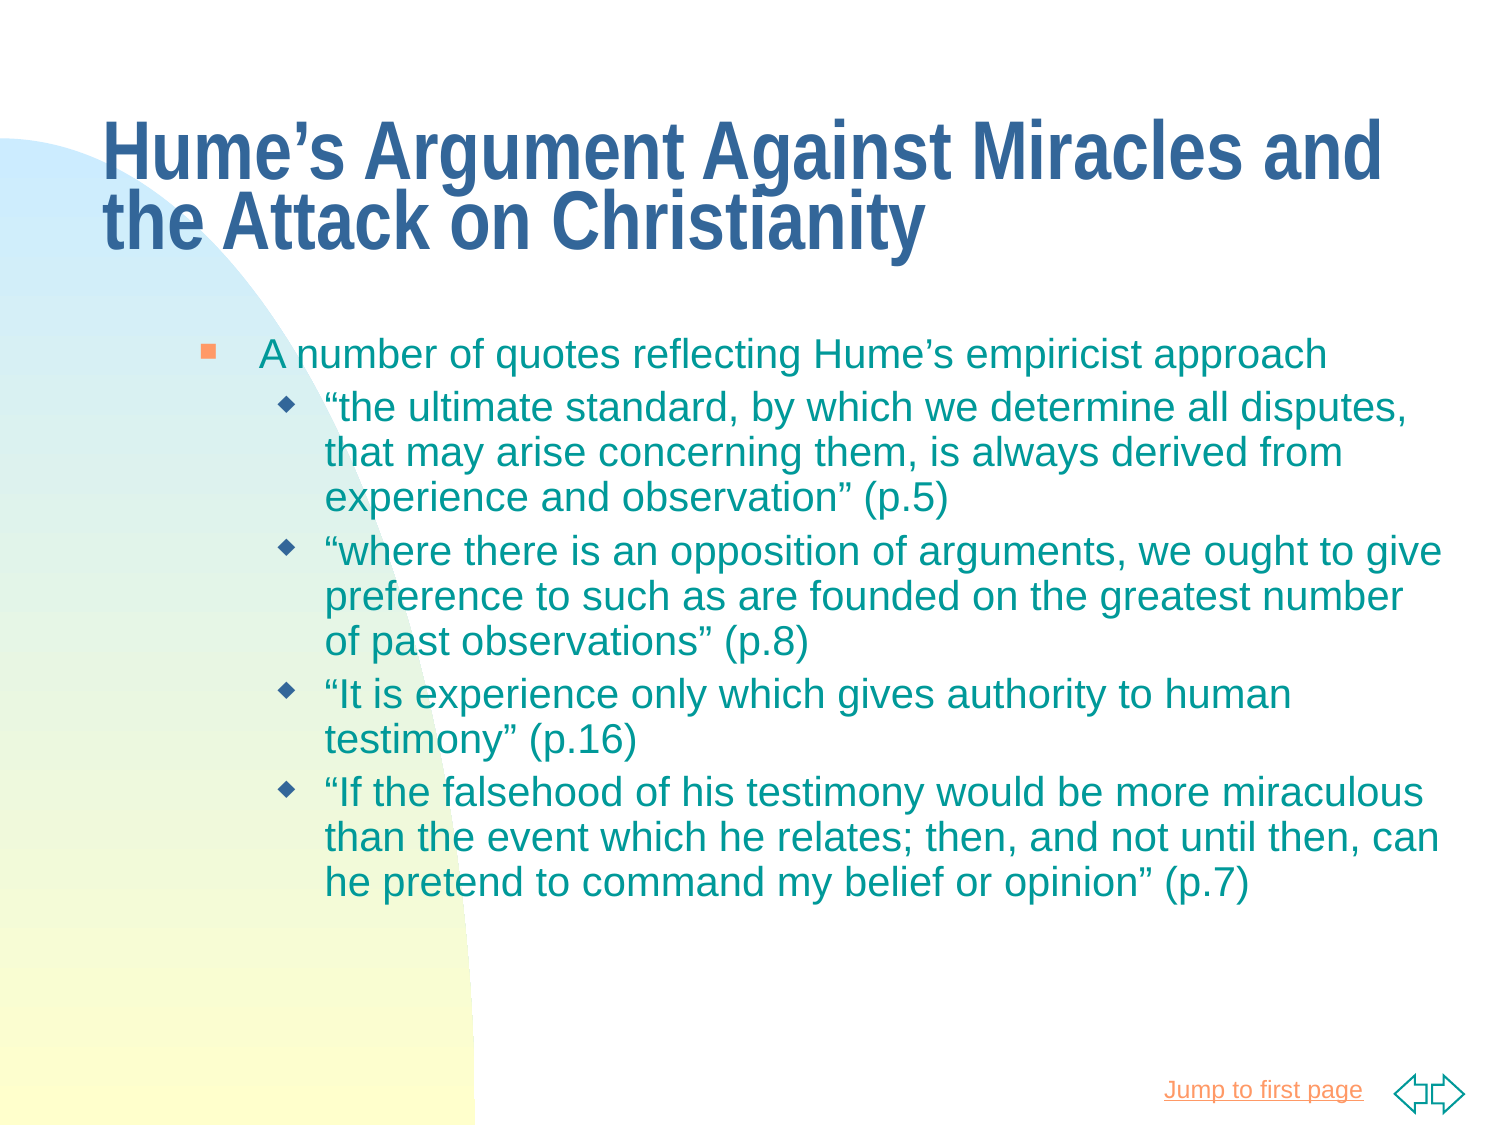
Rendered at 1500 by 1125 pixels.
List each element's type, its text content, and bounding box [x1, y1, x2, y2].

list A number of quotes reflecting Hume’s empiricist approach “the ultimate standard, by which we determine all disputes, that may arise concerning them, is always derived from experience and observation” (p.5) “where there is an opposition of arguments, we ought to give preference to such as are founded on the greatest number of past observations” (p.8) “It is experience only which gives authority to human testimony” (p.16) “If the falsehood of his testimony would be more miraculous than the event which he relates; then, and not until then, can he pretend to command my belief or opinion” (p.7) [187, 324, 1463, 1001]
title Hume’s Argument Against Miracles and the Attack on Christianity [87, 99, 1463, 288]
